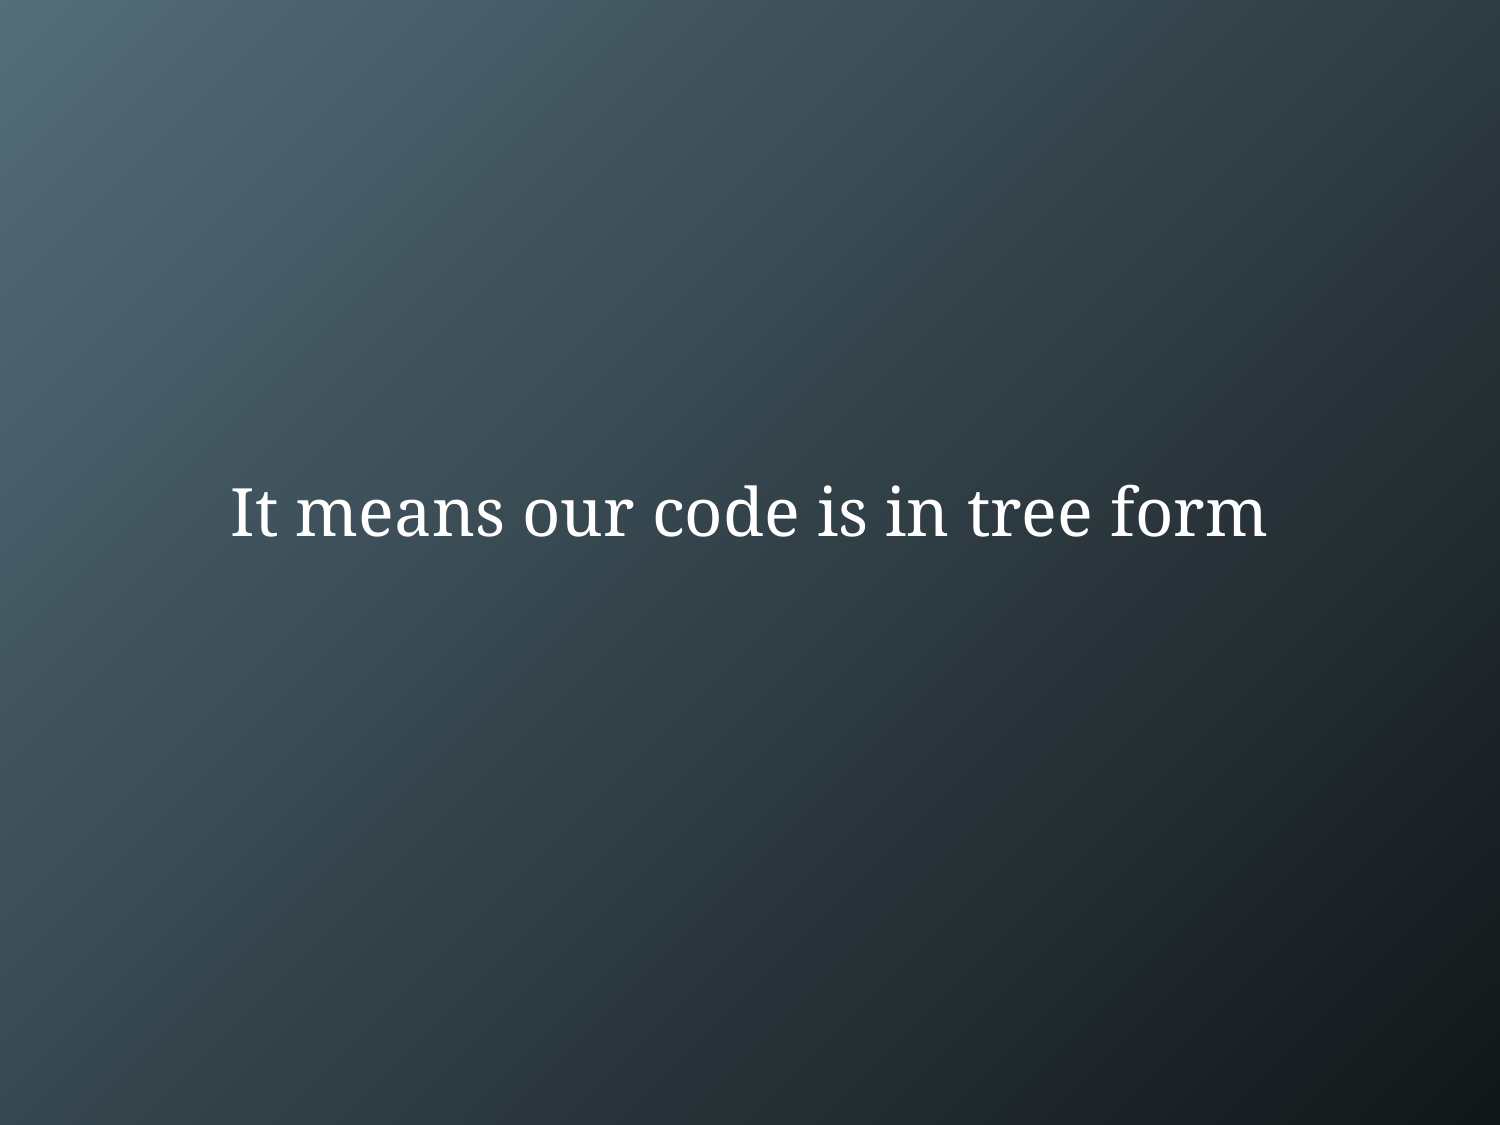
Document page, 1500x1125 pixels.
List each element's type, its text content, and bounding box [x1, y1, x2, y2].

title It means our code is in tree form [112, 326, 1388, 693]
